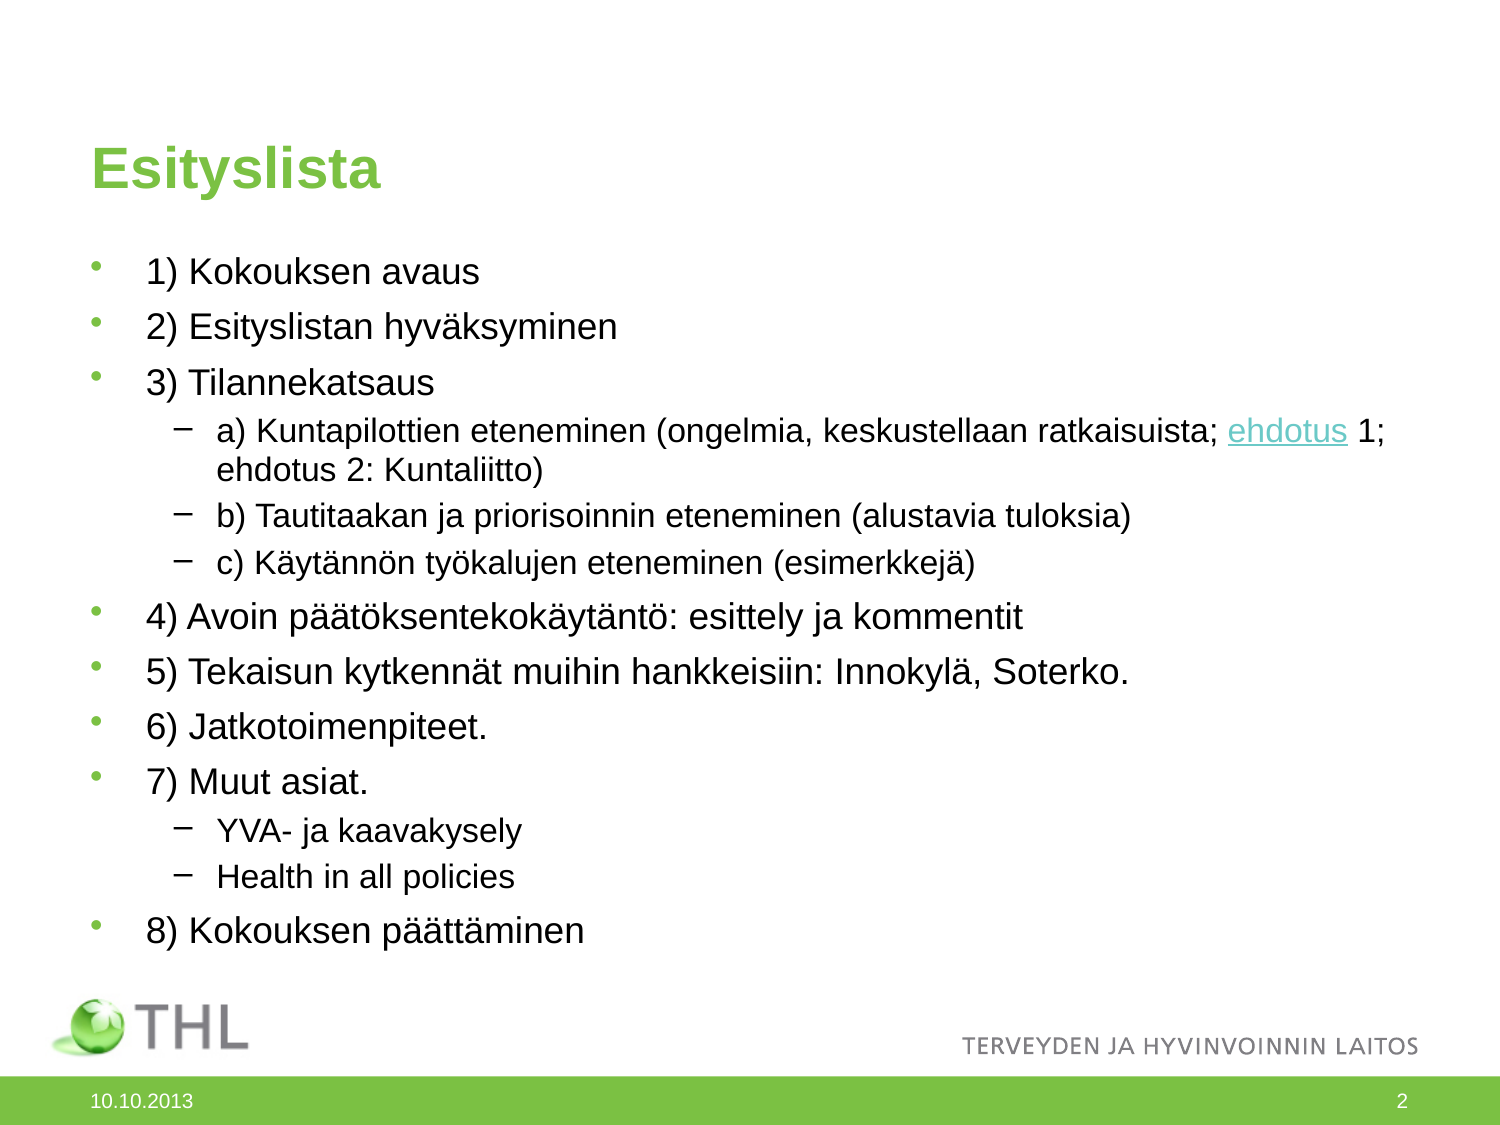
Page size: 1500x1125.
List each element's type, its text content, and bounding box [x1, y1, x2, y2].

list 1) Kokouksen avaus 2) Esityslistan hyväksyminen 3) Tilannekatsaus a) Kuntapilottien eteneminen (ongelmia, keskustellaan ratkaisuista; ehdotus 1; ehdotus 2: Kuntaliitto) b) Tautitaakan ja priorisoinnin eteneminen (alustavia tuloksia) c) Käytännön työkalujen eteneminen (esimerkkejä) 4) Avoin päätöksentekokäytäntö: esittely ja kommentit 5) Tekaisun kytkennät muihin hankkeisiin: Innokylä, Soterko. 6) Jatkotoimenpiteet. 7) Muut asiat. YVA- ja kaavakysely Health in all policies 8) Kokouksen päättäminen [75, 243, 1424, 965]
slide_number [74, 1082, 255, 1118]
slide_number 2 [1245, 1082, 1424, 1118]
title Esityslista [76, 42, 1424, 208]
picture [24, 983, 275, 1067]
